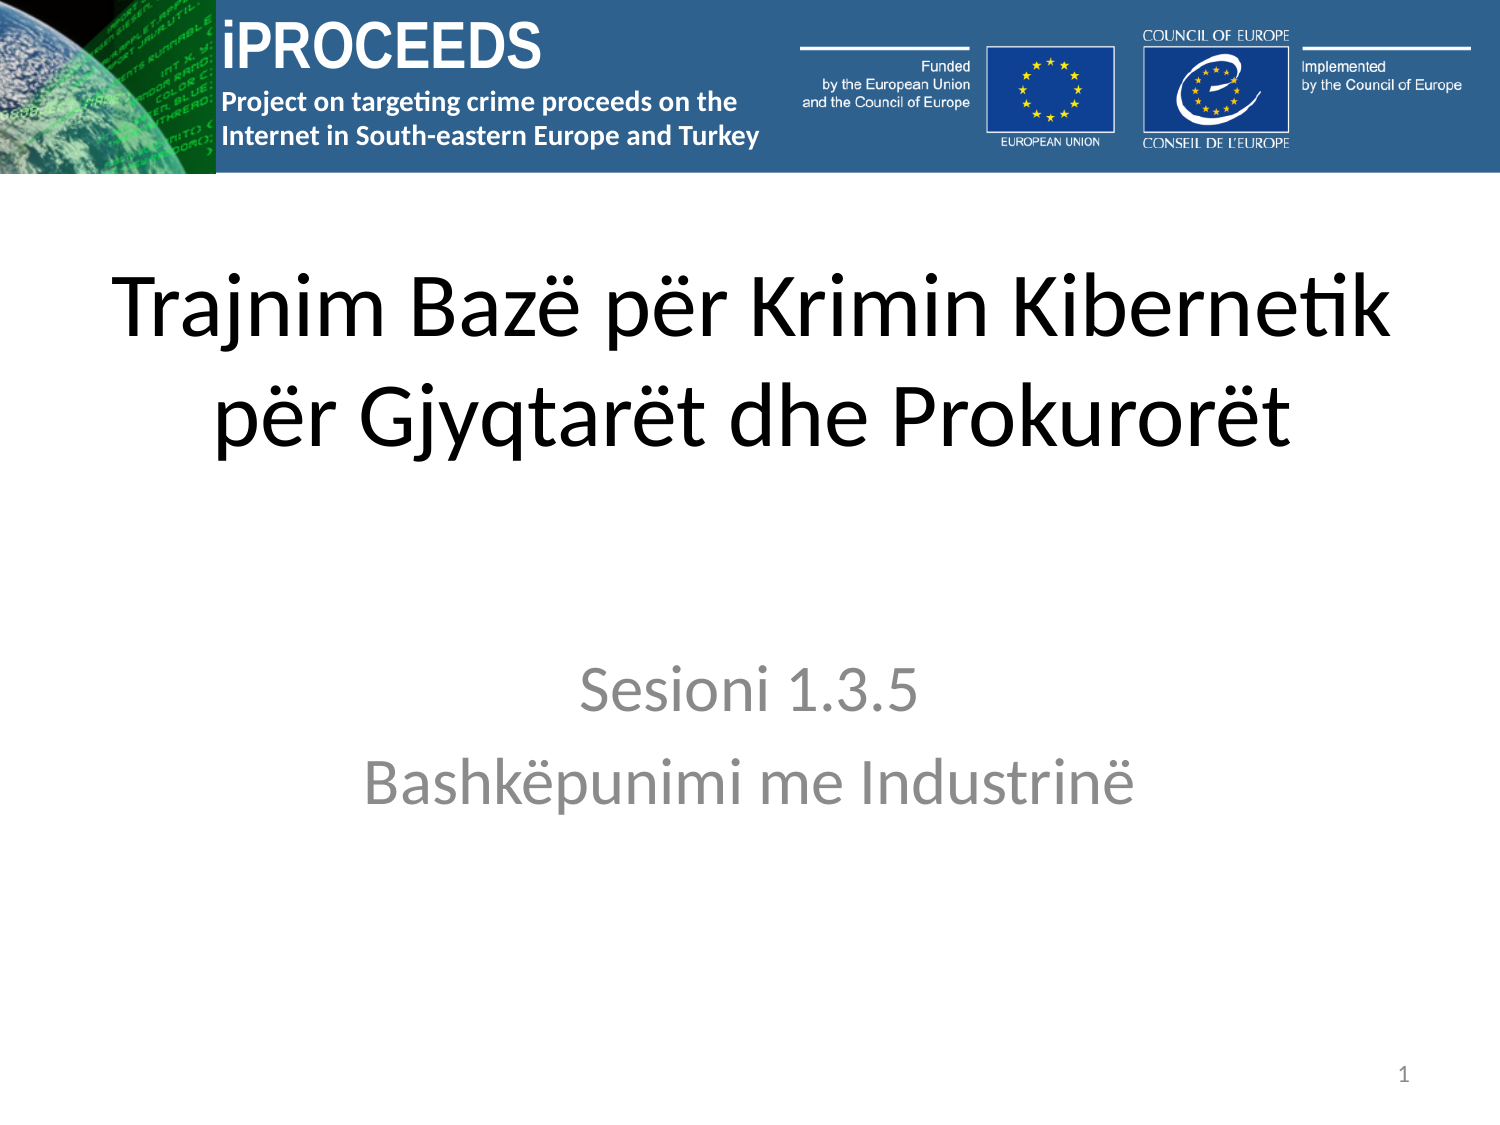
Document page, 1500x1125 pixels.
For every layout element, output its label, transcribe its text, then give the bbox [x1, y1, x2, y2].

title Trajnim Bazë për Krimin Kibernetik për Gjyqtarët dhe Prokurorët [64, 236, 1441, 587]
text_box iPROCEEDS Project on targeting crime proceeds on the Internet in South-eastern Europe and Turkey [206, 0, 833, 199]
text_box [833, 0, 1500, 175]
picture [0, 0, 216, 174]
subtitle Sesioni 1.3.5 Bashkëpunimi me Industrinë [225, 637, 1275, 925]
slide_number 1 [1074, 1042, 1425, 1103]
picture [799, 30, 1471, 148]
